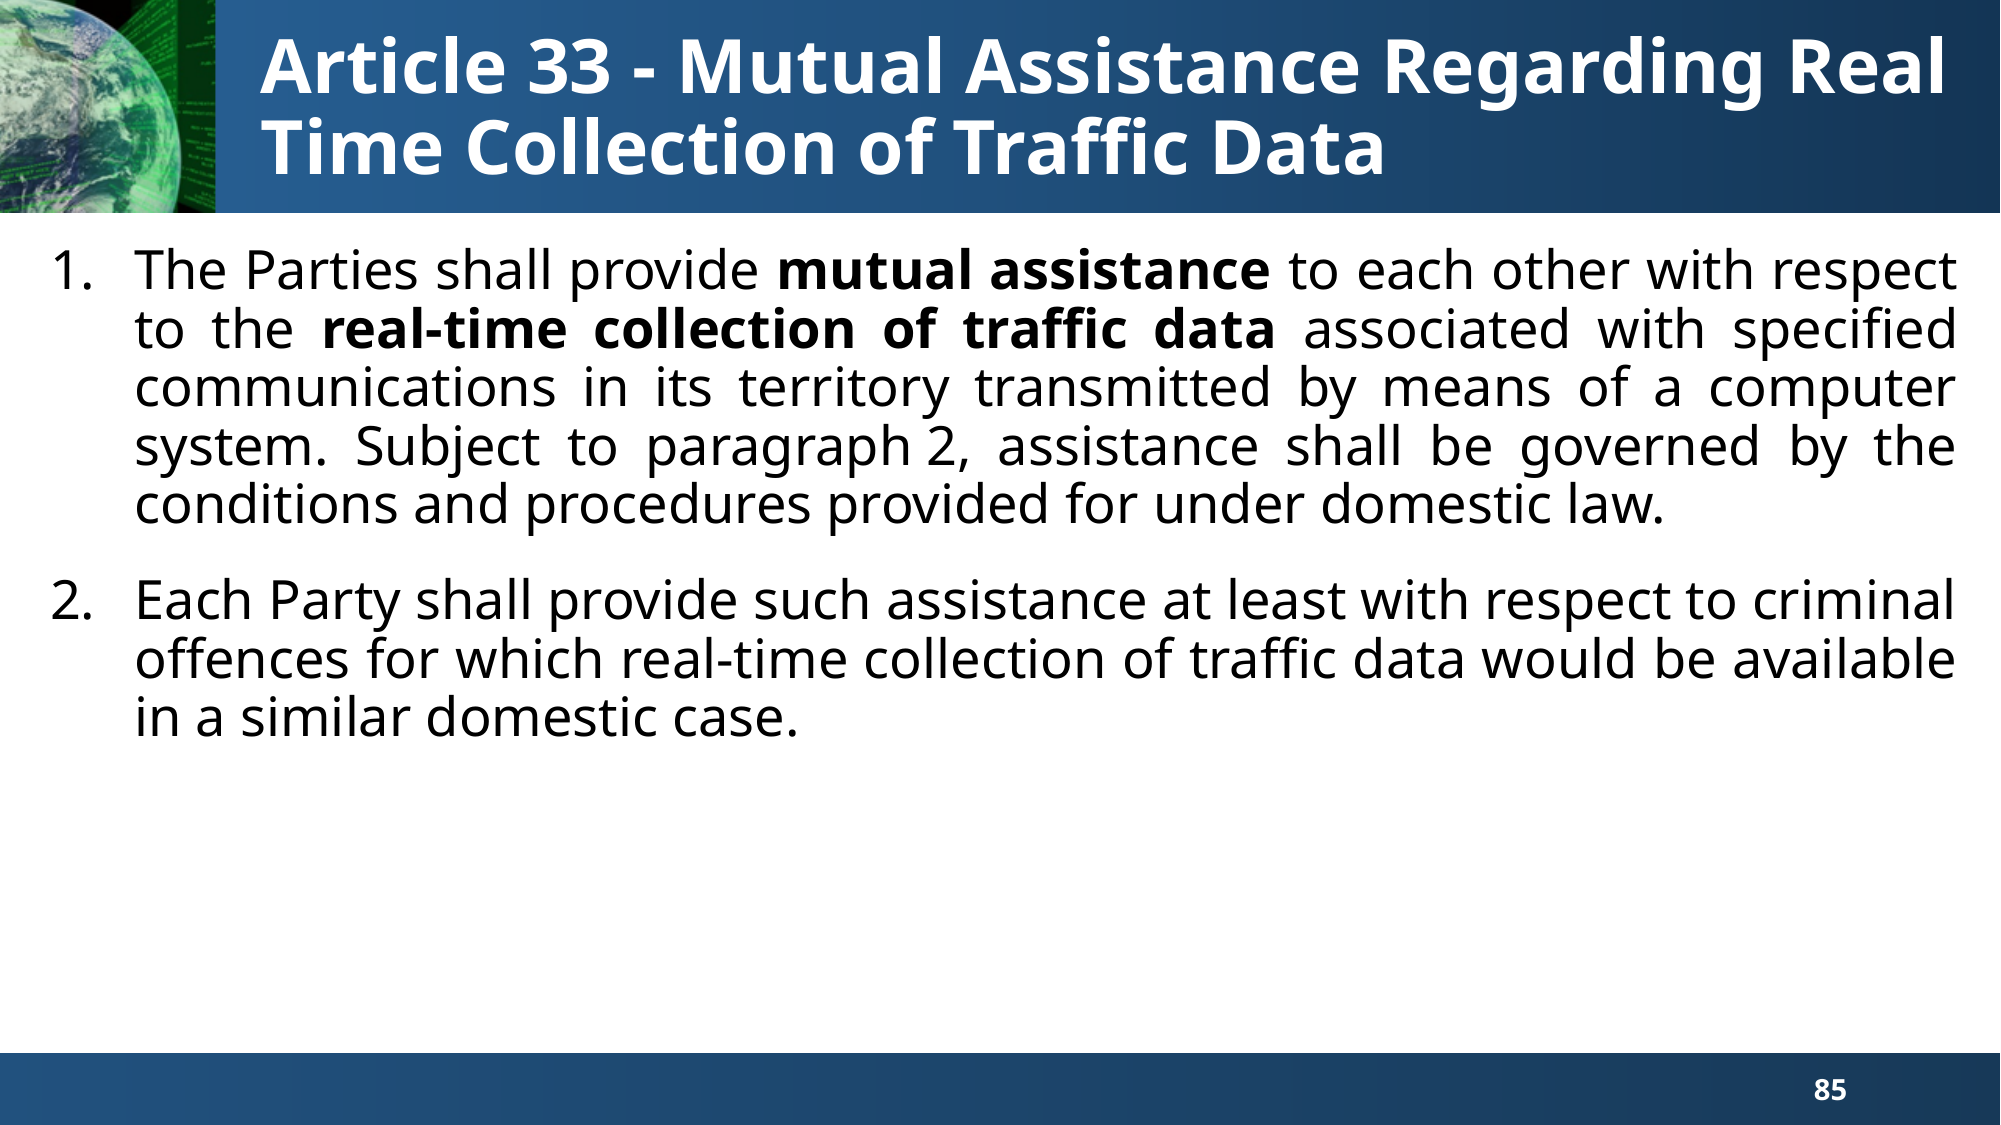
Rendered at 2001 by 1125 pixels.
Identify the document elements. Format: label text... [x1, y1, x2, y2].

slide_number 85 [1412, 1061, 1863, 1121]
picture [0, 0, 2000, 213]
list The Parties shall provide mutual assistance to each other with respect to the real-time collection of traffic data associated with specified communications in its territory transmitted by means of a computer system. Subject to paragraph 2, assistance shall be governed by the conditions and procedures provided for under domestic law. Each Party shall provide such assistance at least with respect to criminal offences for which real-time collection of traffic data would be available in a similar domestic case. [34, 235, 1975, 1031]
title Article 33 - Mutual Assistance Regarding Real Time Collection of Traffic Data [245, 13, 1975, 206]
